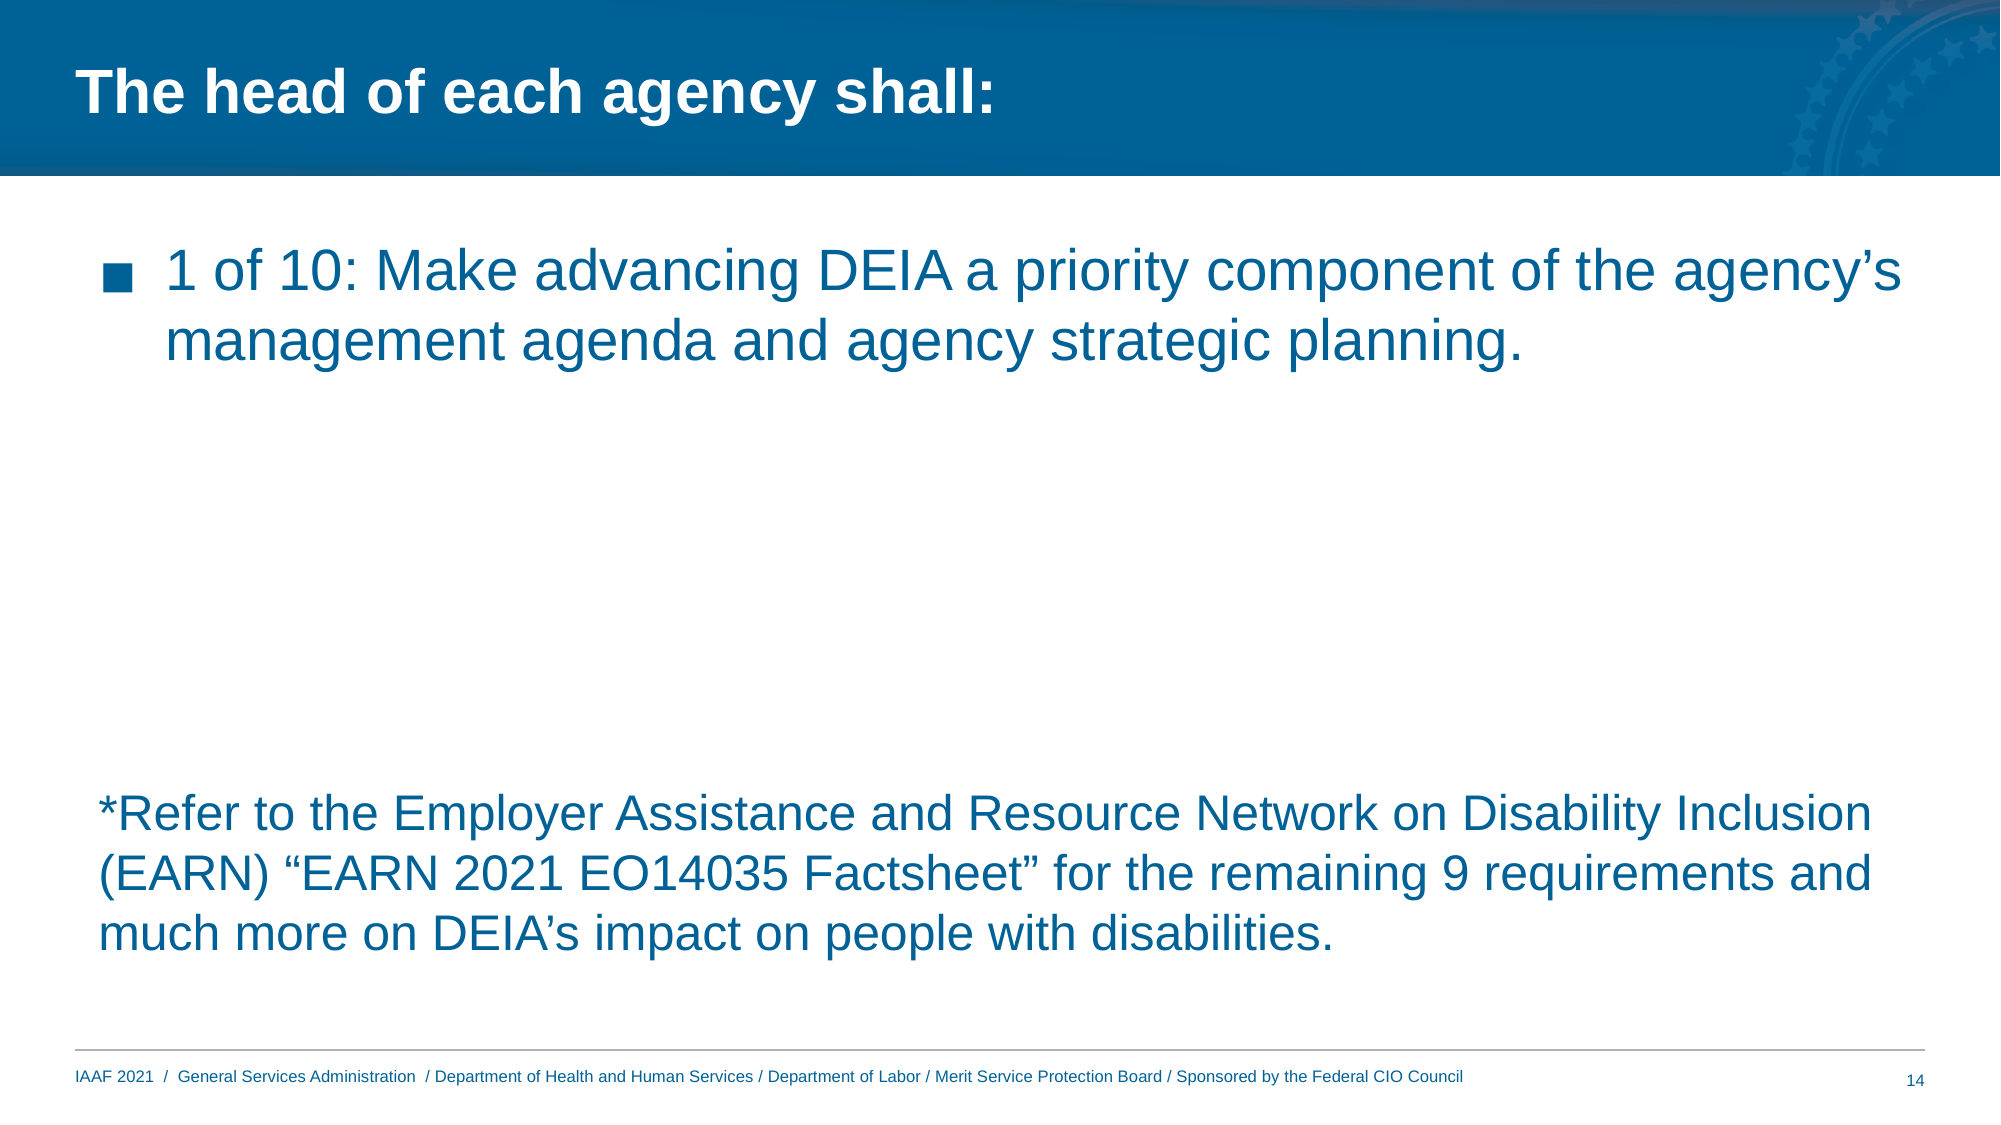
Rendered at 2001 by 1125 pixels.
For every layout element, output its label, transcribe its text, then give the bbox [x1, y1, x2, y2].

picture [0, 0, 2000, 176]
picture [0, 168, 666, 176]
title The head of each agency shall: [75, 52, 1800, 128]
list 1 of 10: Make advancing DEIA a priority component of the agency’s management agenda and agency strategic planning. *Refer to the Employer Assistance and Resource Network on Disability Inclusion (EARN) “EARN 2021 EO14035 Factsheet” for the remaining 9 requirements and much more on DEIA’s impact on people with disabilities. [75, 224, 1925, 1035]
slide_number 14 [1880, 1065, 1925, 1095]
